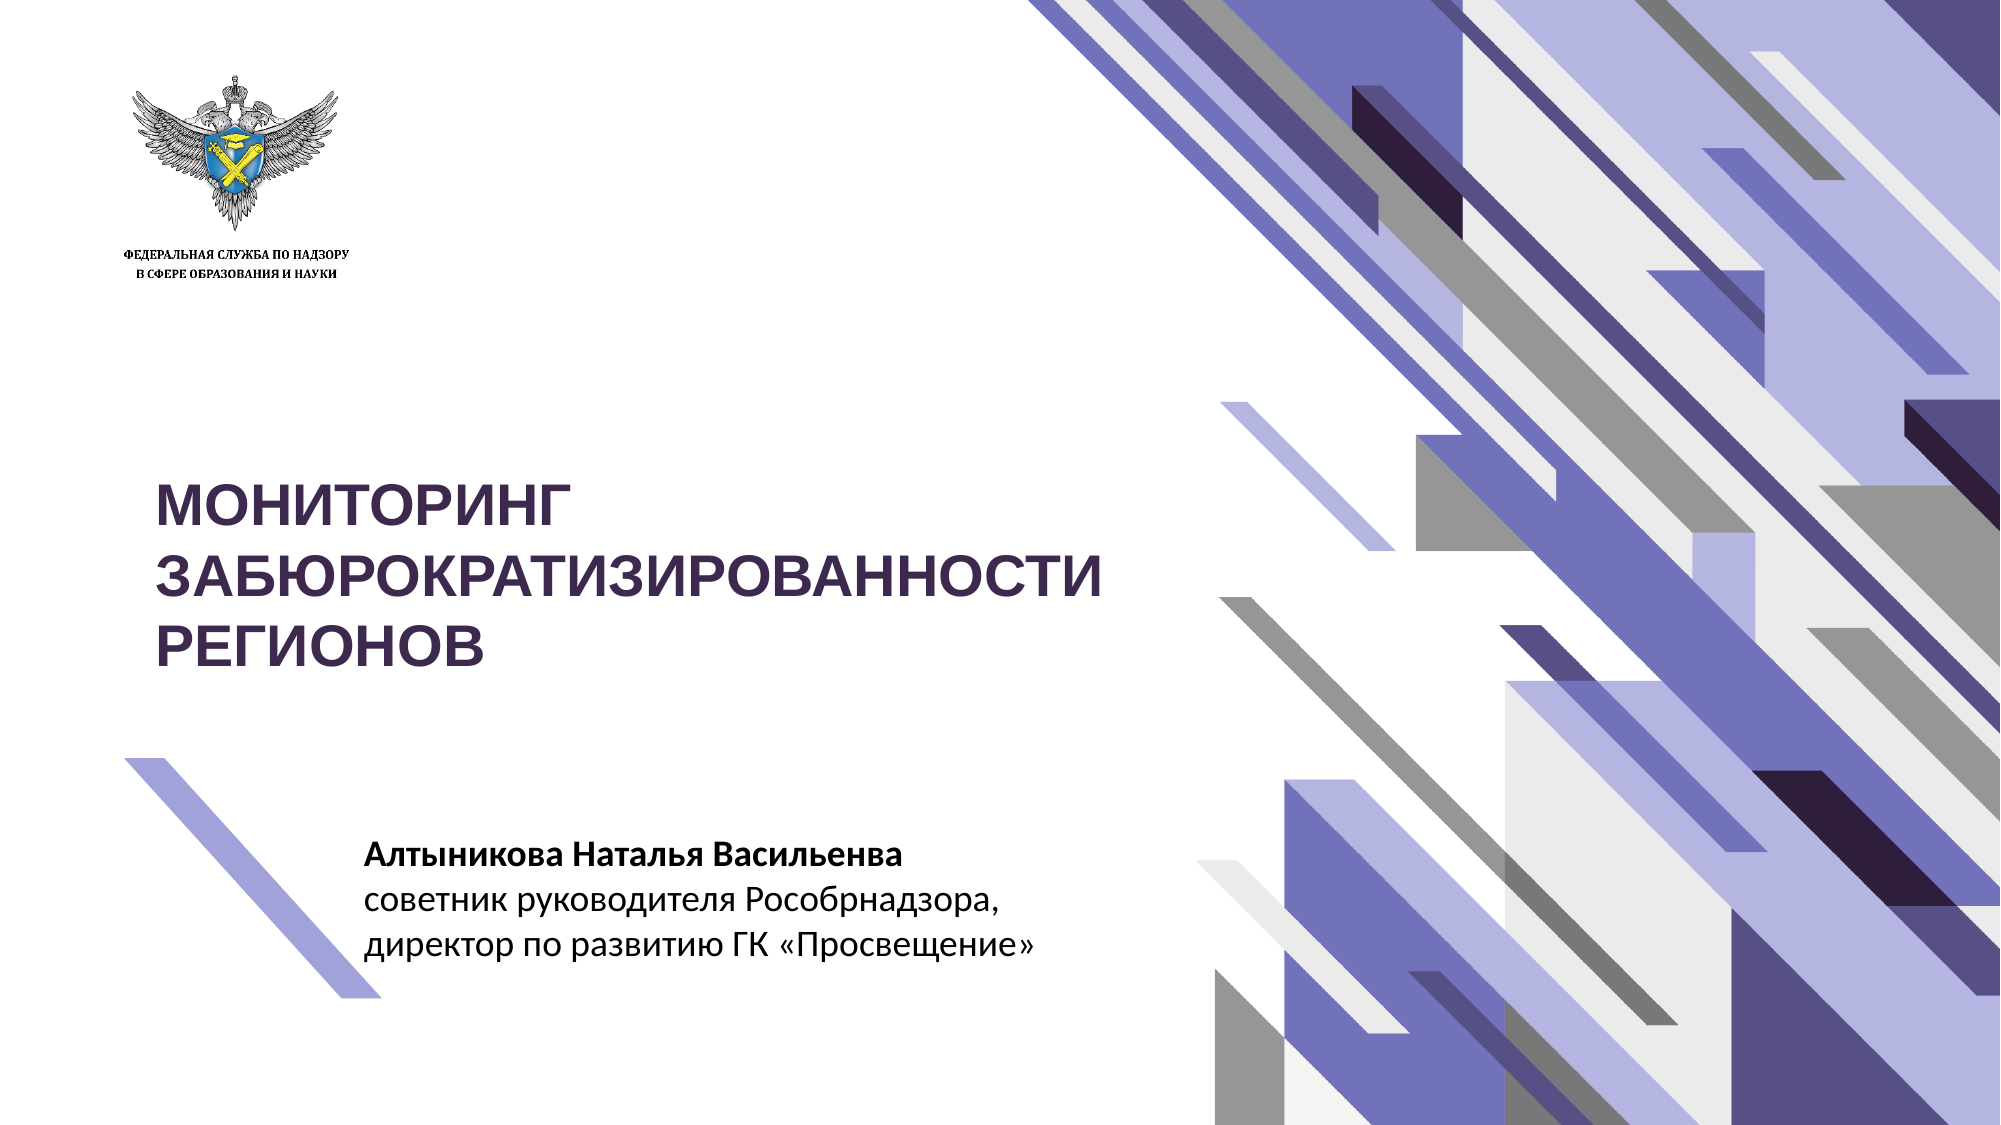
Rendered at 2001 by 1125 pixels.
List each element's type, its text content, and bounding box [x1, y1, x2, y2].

text_box Алтыникова Наталья Васильенва советник руководителя Рособрнадзора, директор по развитию ГК «Просвещение» [348, 821, 1325, 972]
text_box МОНИТОРИНГ ЗАБЮРОКРАТИЗИРОВАННОСТИ РЕГИОНОВ [154, 458, 1122, 687]
picture [124, 73, 349, 278]
text_box [121, 757, 385, 1000]
picture [996, 0, 2000, 1125]
